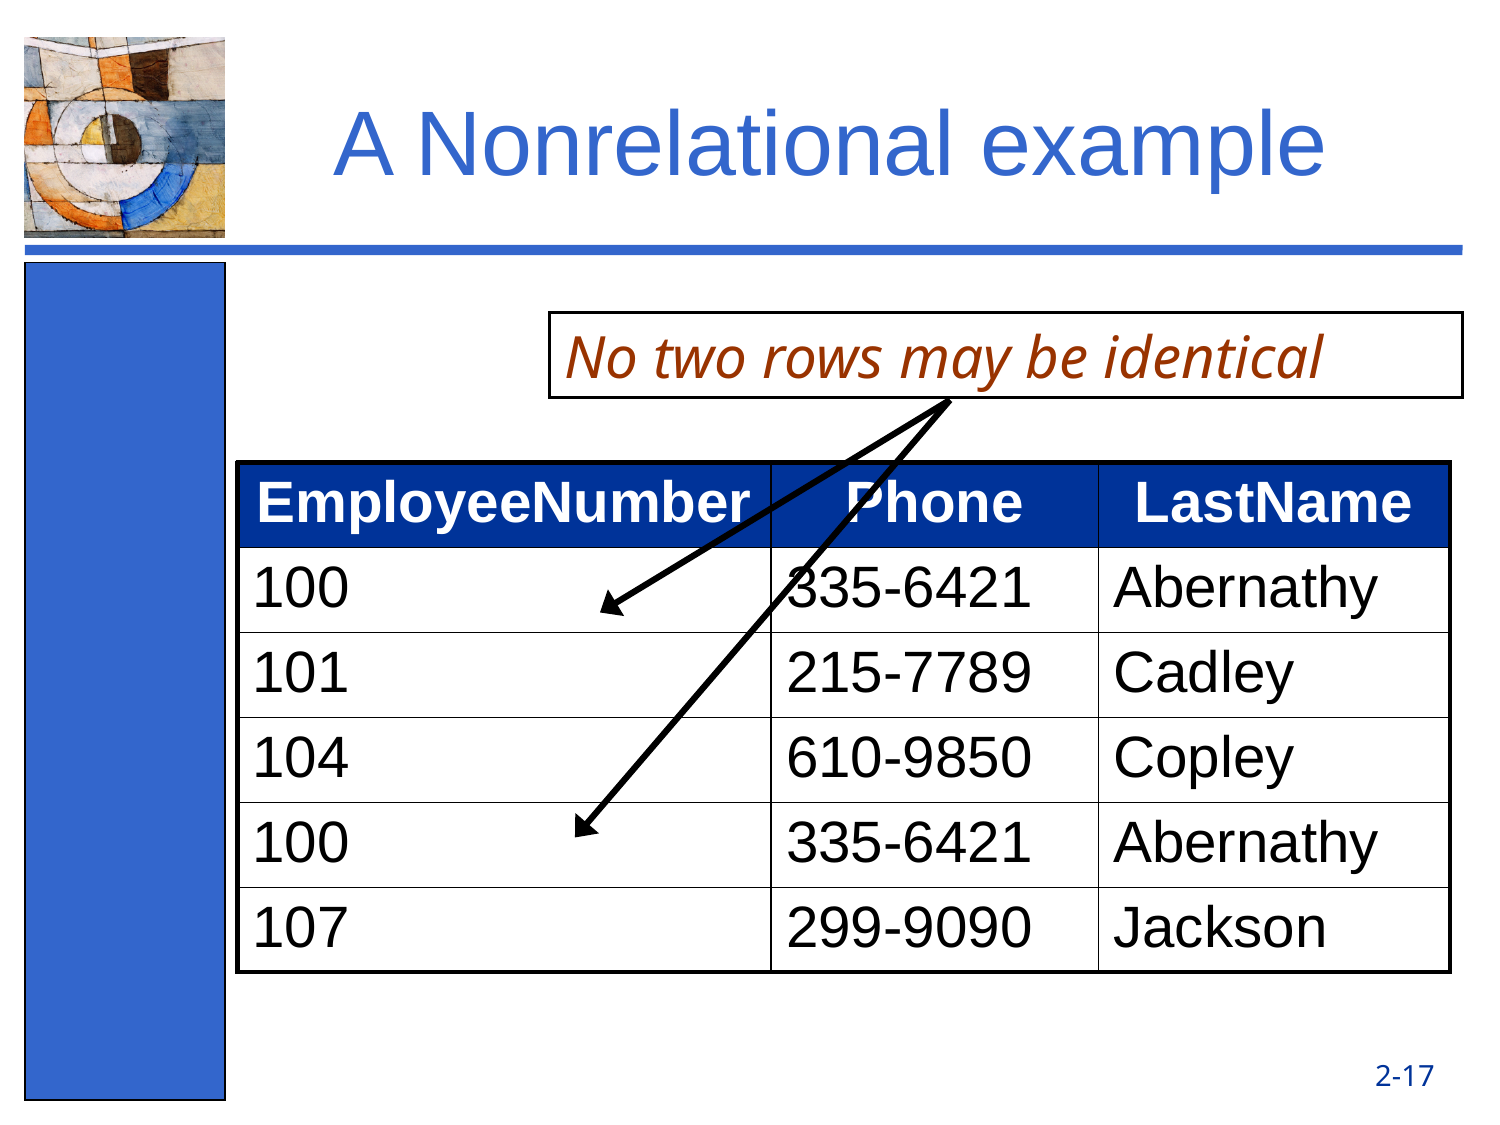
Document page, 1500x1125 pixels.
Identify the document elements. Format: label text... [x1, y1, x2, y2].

table_cell 101 [240, 633, 569, 717]
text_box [574, 399, 951, 838]
table_cell 610-9850 [954, 718, 1098, 802]
table_cell 215-7789 [954, 633, 1098, 717]
text_box No two rows may be identical [549, 312, 1463, 398]
table_cell Abernathy [1099, 548, 1448, 632]
table_cell 104 [240, 718, 569, 802]
picture [24, 37, 225, 238]
title A Nonrelational example [237, 44, 1426, 233]
table_header Phone [954, 465, 1098, 547]
table_cell Jackson [1099, 888, 1448, 970]
table_header EmployeeNumber [240, 465, 569, 547]
table_cell 335-6421 [954, 548, 1098, 632]
table_cell Abernathy [1099, 803, 1448, 887]
table_cell 107 [240, 888, 770, 970]
table_header LastName [1099, 465, 1448, 547]
table_cell 335-6421 [772, 803, 1098, 887]
table_cell 100 [240, 548, 569, 632]
table_cell Cadley [1099, 633, 1448, 717]
table_cell 299-9090 [772, 888, 1098, 970]
table_cell 100 [240, 803, 770, 887]
table_cell Copley [1099, 718, 1448, 802]
slide_number 2-17 [1287, 1049, 1451, 1103]
